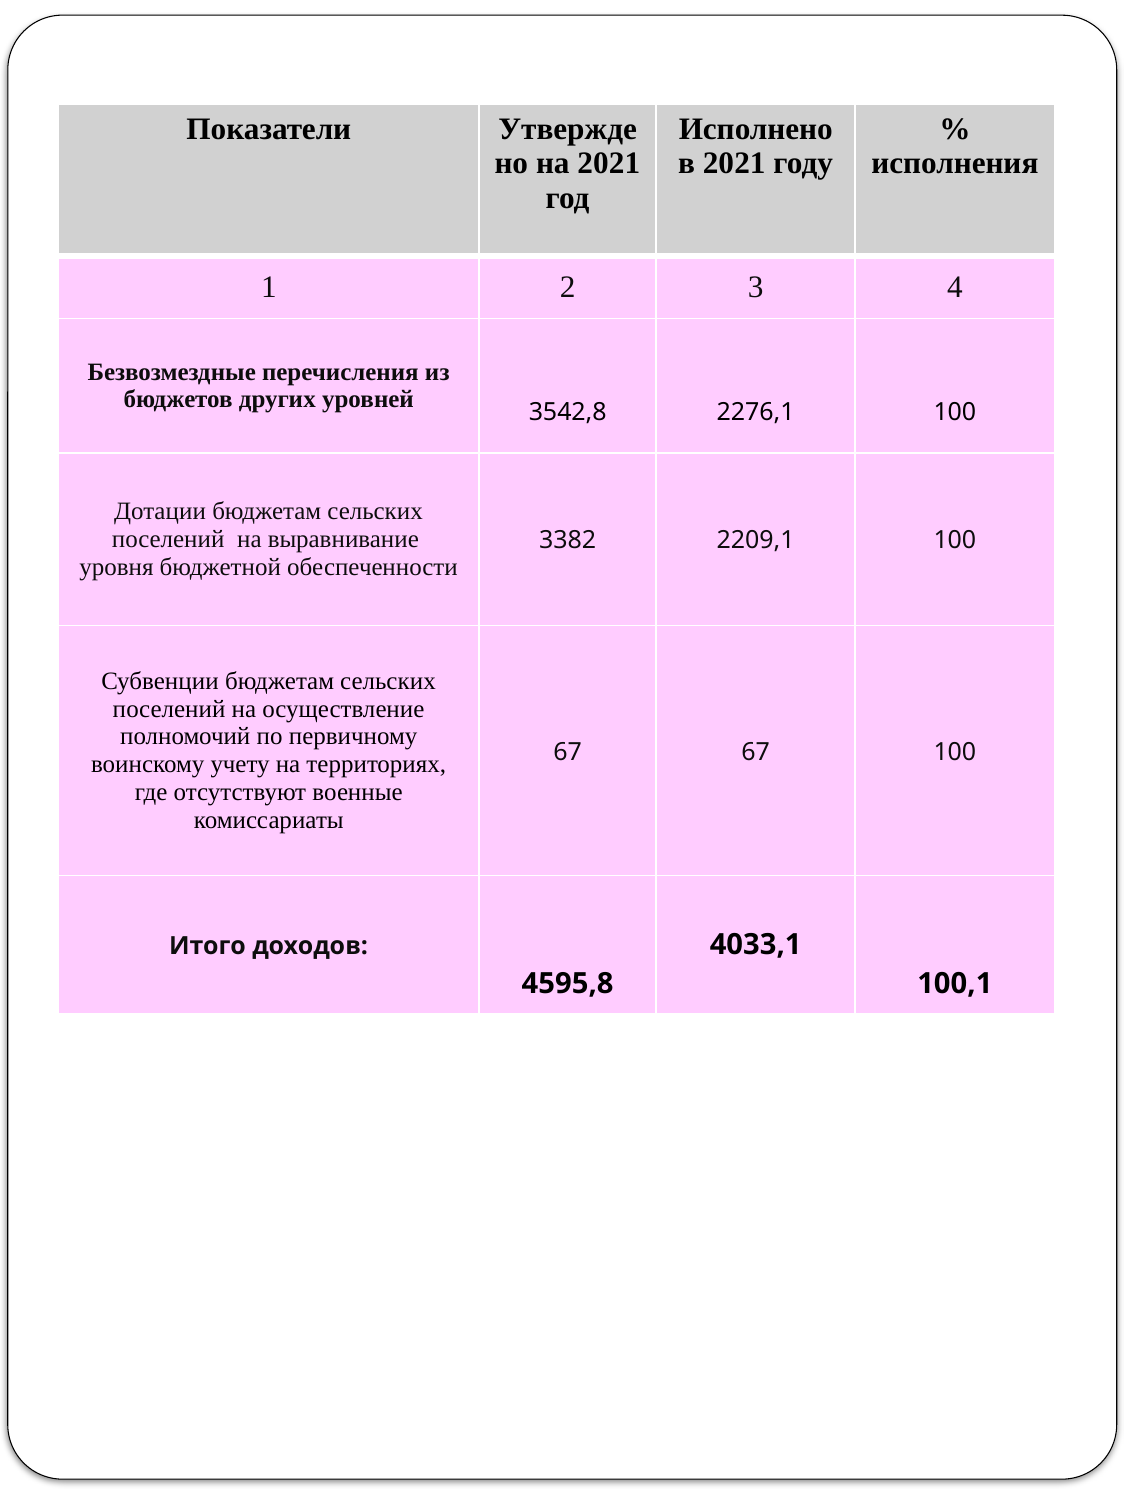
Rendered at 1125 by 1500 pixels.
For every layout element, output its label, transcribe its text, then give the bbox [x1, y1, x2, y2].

table_cell 100,1 [856, 876, 1054, 1013]
table_cell 4033,1 [657, 876, 854, 1013]
table_cell Итого доходов: [59, 876, 478, 1013]
table_cell Безвозмездные перечисления из бюджетов других уровней [59, 319, 478, 452]
table_header Утверждено на 2021 год [480, 105, 655, 253]
table_cell 3 [657, 259, 854, 318]
table_header % исполнения [856, 105, 1054, 253]
table_cell 100 [856, 626, 1054, 875]
table_cell 2209,1 [657, 454, 854, 625]
table_cell 67 [480, 626, 655, 875]
table_cell Дотации бюджетам сельских поселений на выравнивание уровня бюджетной обеспеченности [59, 454, 478, 625]
table_cell 3542,8 [480, 319, 655, 452]
table_cell 4595,8 [480, 876, 655, 1013]
table_cell 100 [856, 319, 1054, 452]
table_cell 67 [657, 626, 854, 875]
table_cell 4 [856, 259, 1054, 318]
table_cell 100 [856, 454, 1054, 625]
table_header Исполнено в 2021 году [657, 105, 854, 253]
table_cell 1 [59, 259, 478, 318]
table_cell 3382 [480, 454, 655, 625]
table_cell 2276,1 [657, 319, 854, 452]
table_header Показатели [59, 105, 478, 253]
table_cell Субвенции бюджетам сельских поселений на осуществление полномочий по первичному воинскому учету на территориях, где отсутствуют военные комиссариаты [59, 626, 478, 875]
table_cell 2 [480, 259, 655, 318]
